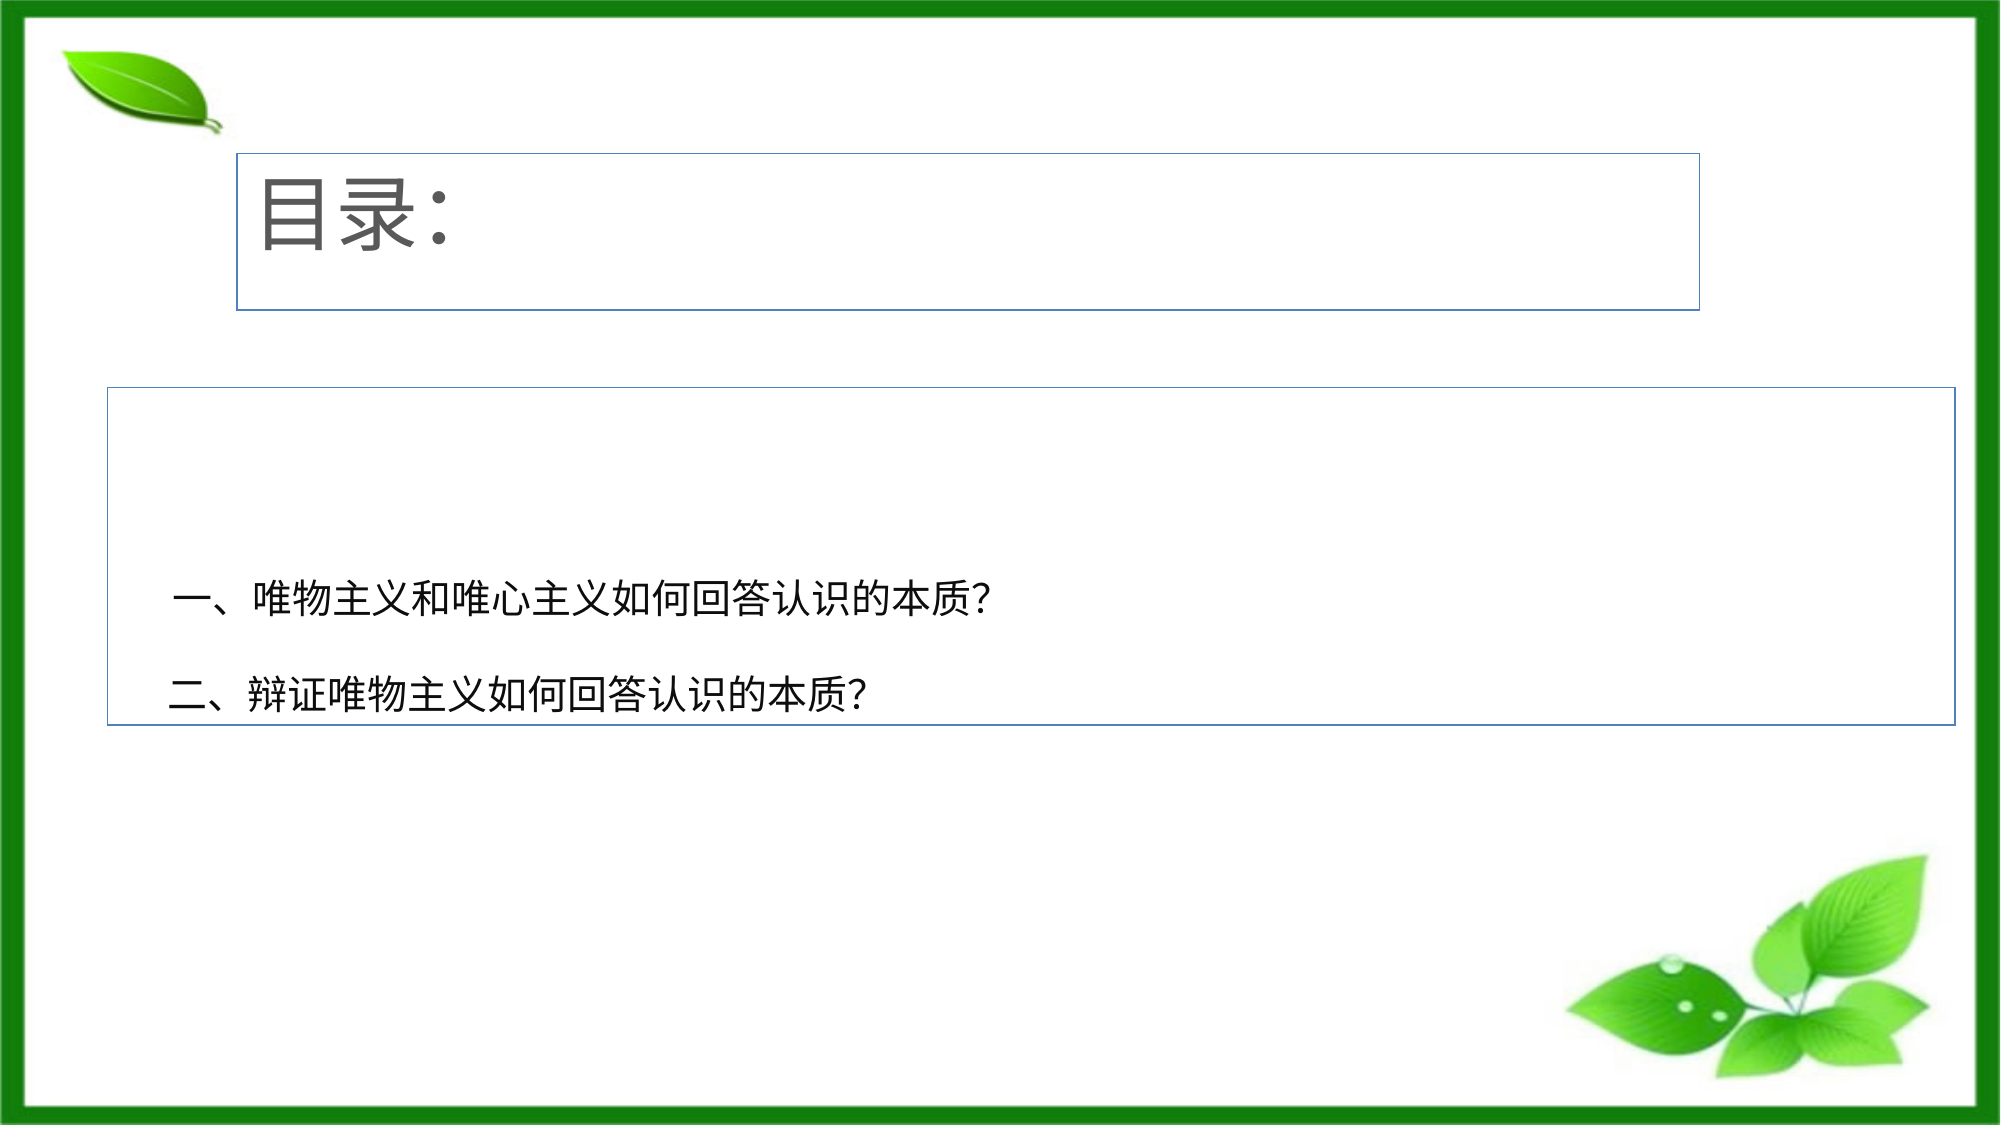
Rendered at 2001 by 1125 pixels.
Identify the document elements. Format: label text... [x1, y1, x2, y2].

title 一、唯物主义和唯心主义如何回答认识的本质？ 二、辩证唯物主义如何回答认识的本质？ [107, 387, 1956, 726]
subtitle 目录： [236, 153, 1700, 311]
picture [0, 0, 2001, 1125]
